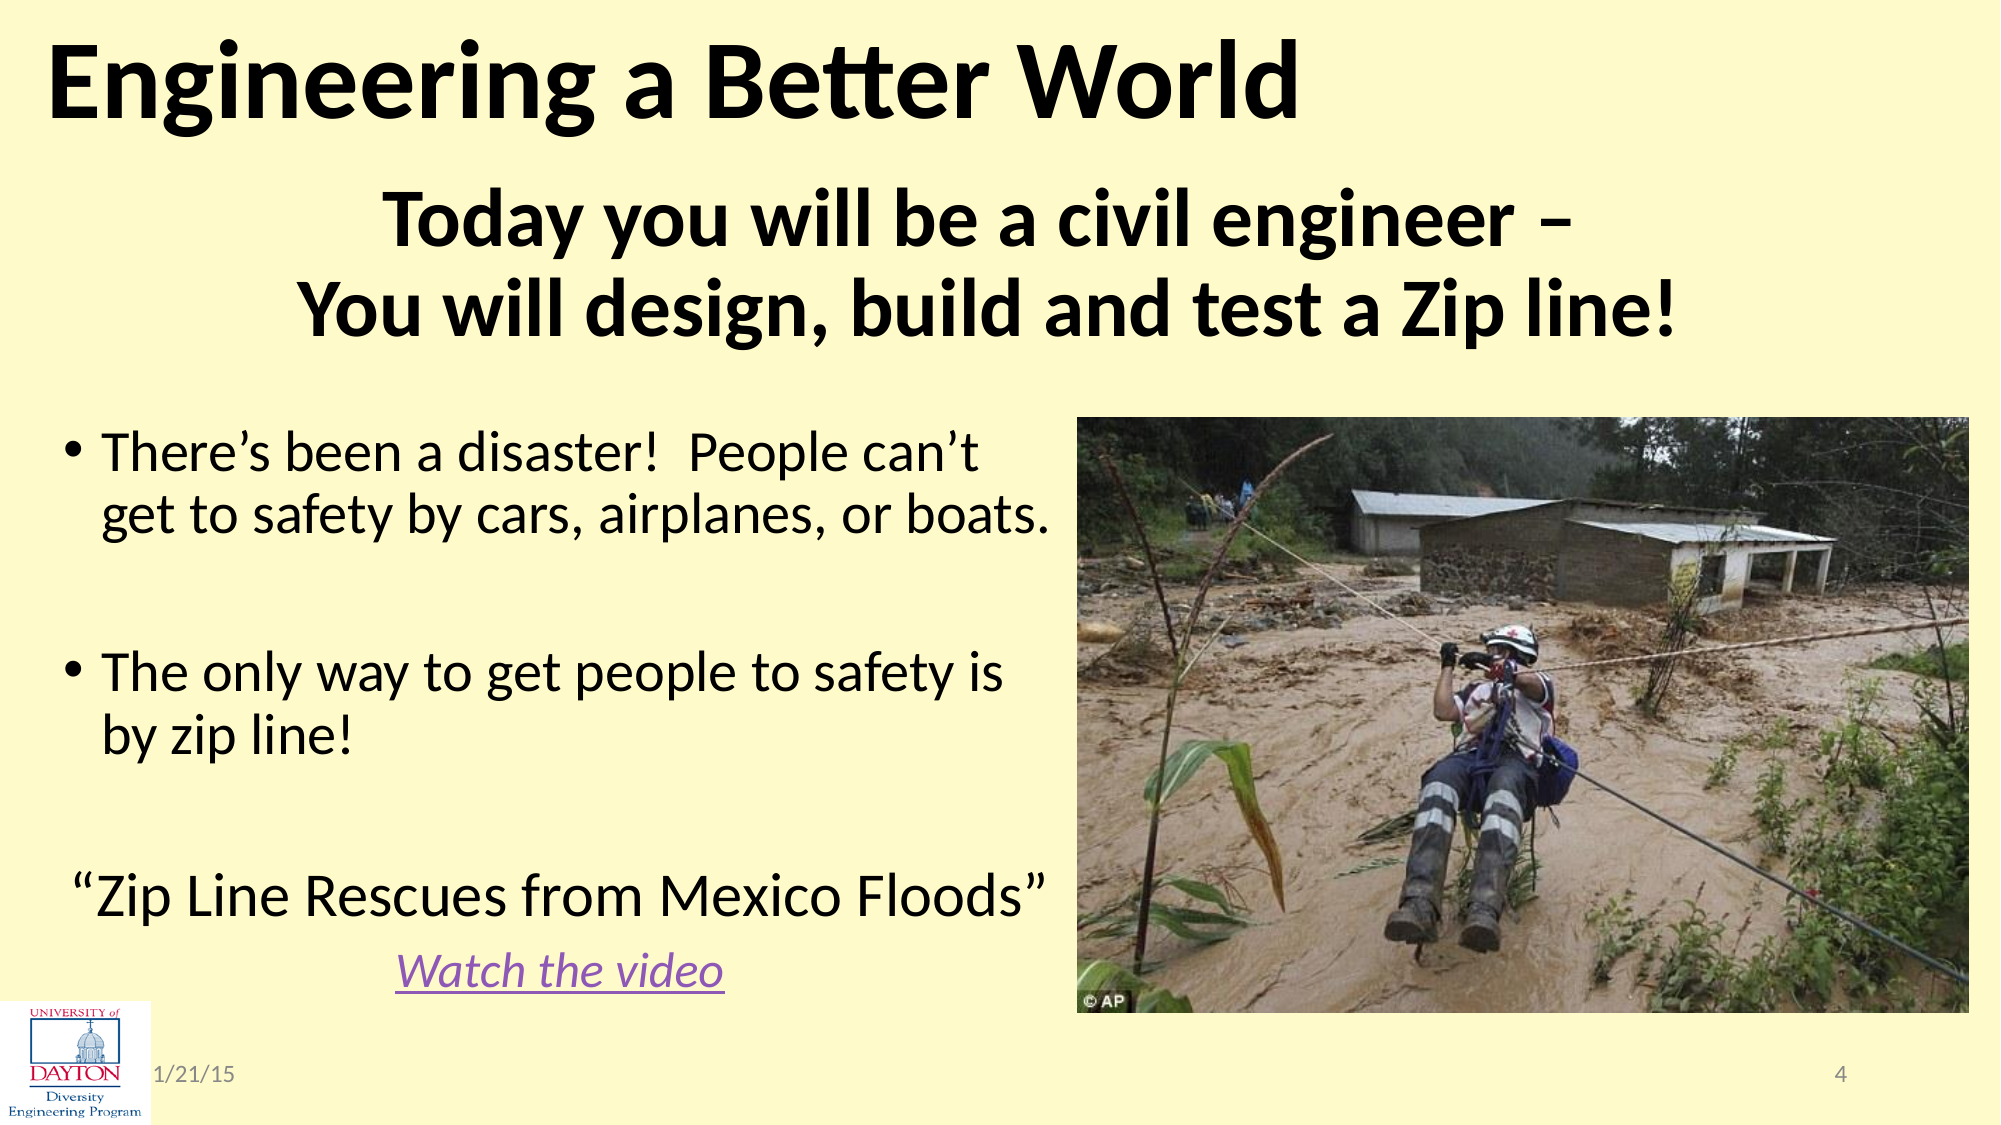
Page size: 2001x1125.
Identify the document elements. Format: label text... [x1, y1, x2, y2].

picture [0, 1001, 151, 1125]
picture [1076, 417, 1969, 1013]
text_box Engineering a Better World [31, 0, 1757, 164]
title Today you will be a civil engineer – You will design, build and test a Zip line! [21, 150, 1958, 379]
list There’s been a disaster! People can’t get to safety by cars, airplanes, or boats. The only way to get people to safety is by zip line! “Zip Line Rescues from Mexico Floods” Watch the video [48, 413, 1072, 1039]
